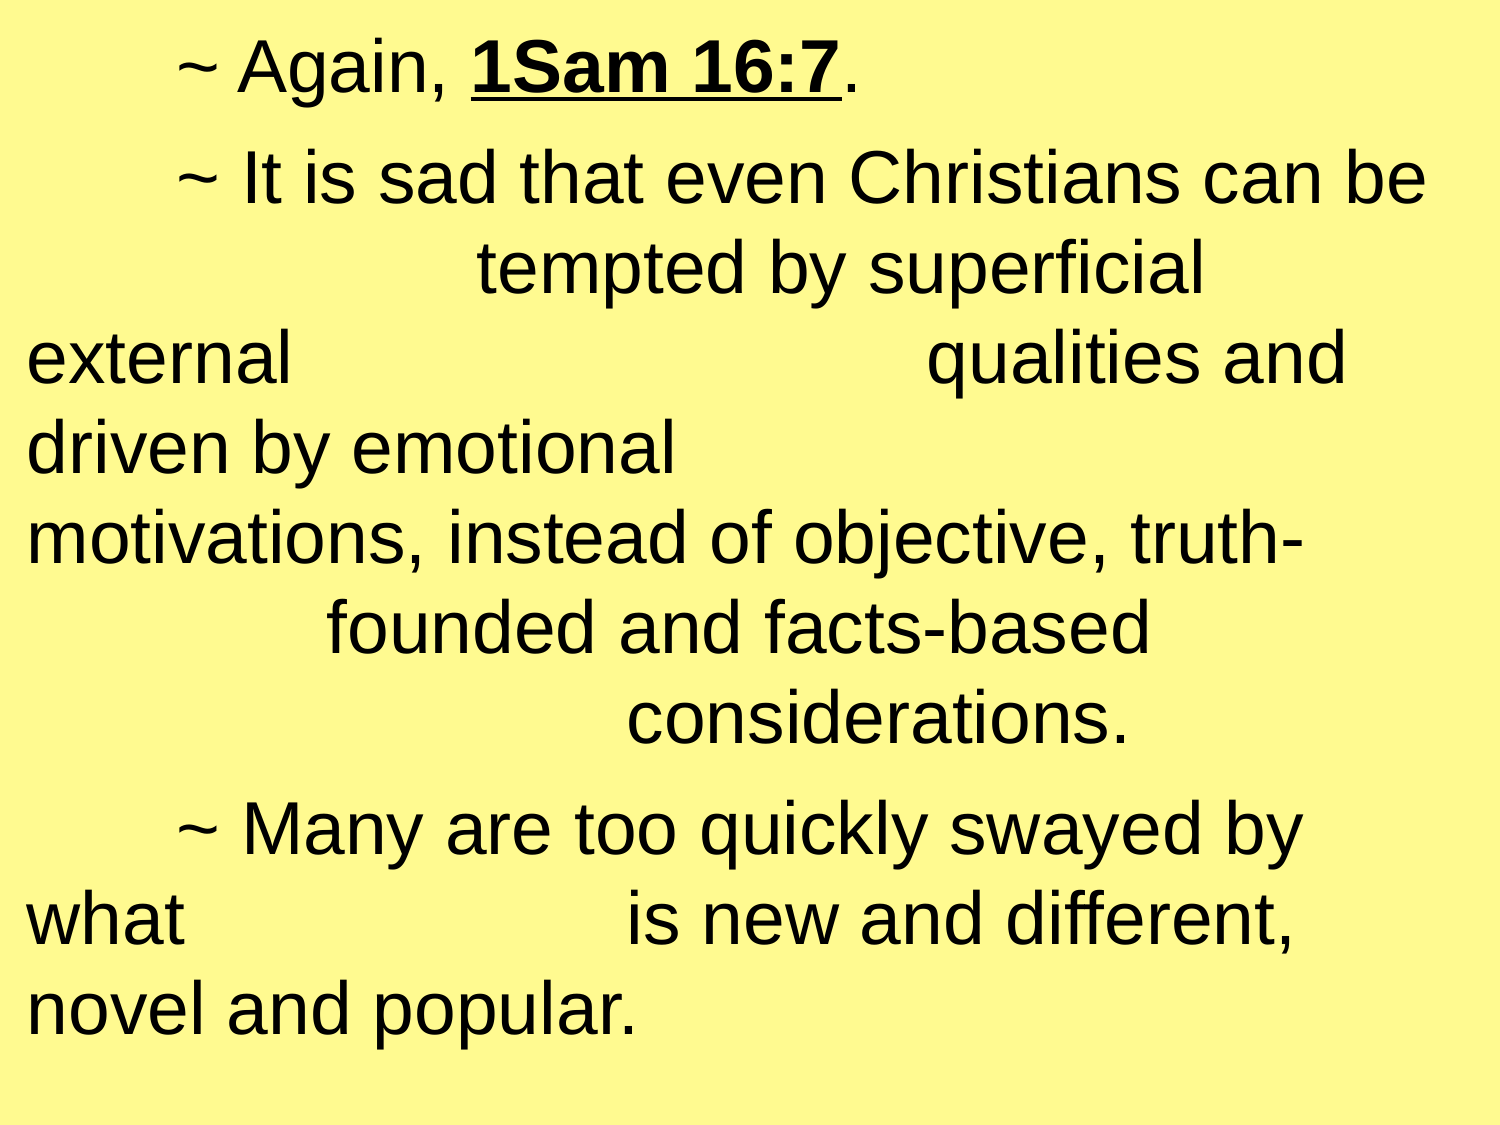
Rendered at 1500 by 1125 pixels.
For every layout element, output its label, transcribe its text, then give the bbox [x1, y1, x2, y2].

subtitle ~ Again, 1Sam 16:7. ~ It is sad that even Christians can be tempted by superficial external qualities and driven by emotional motivations, instead of objective, truth- founded and facts-based considerations. ~ Many are too quickly swayed by what is new and different, novel and popular. [11, 10, 1484, 1115]
